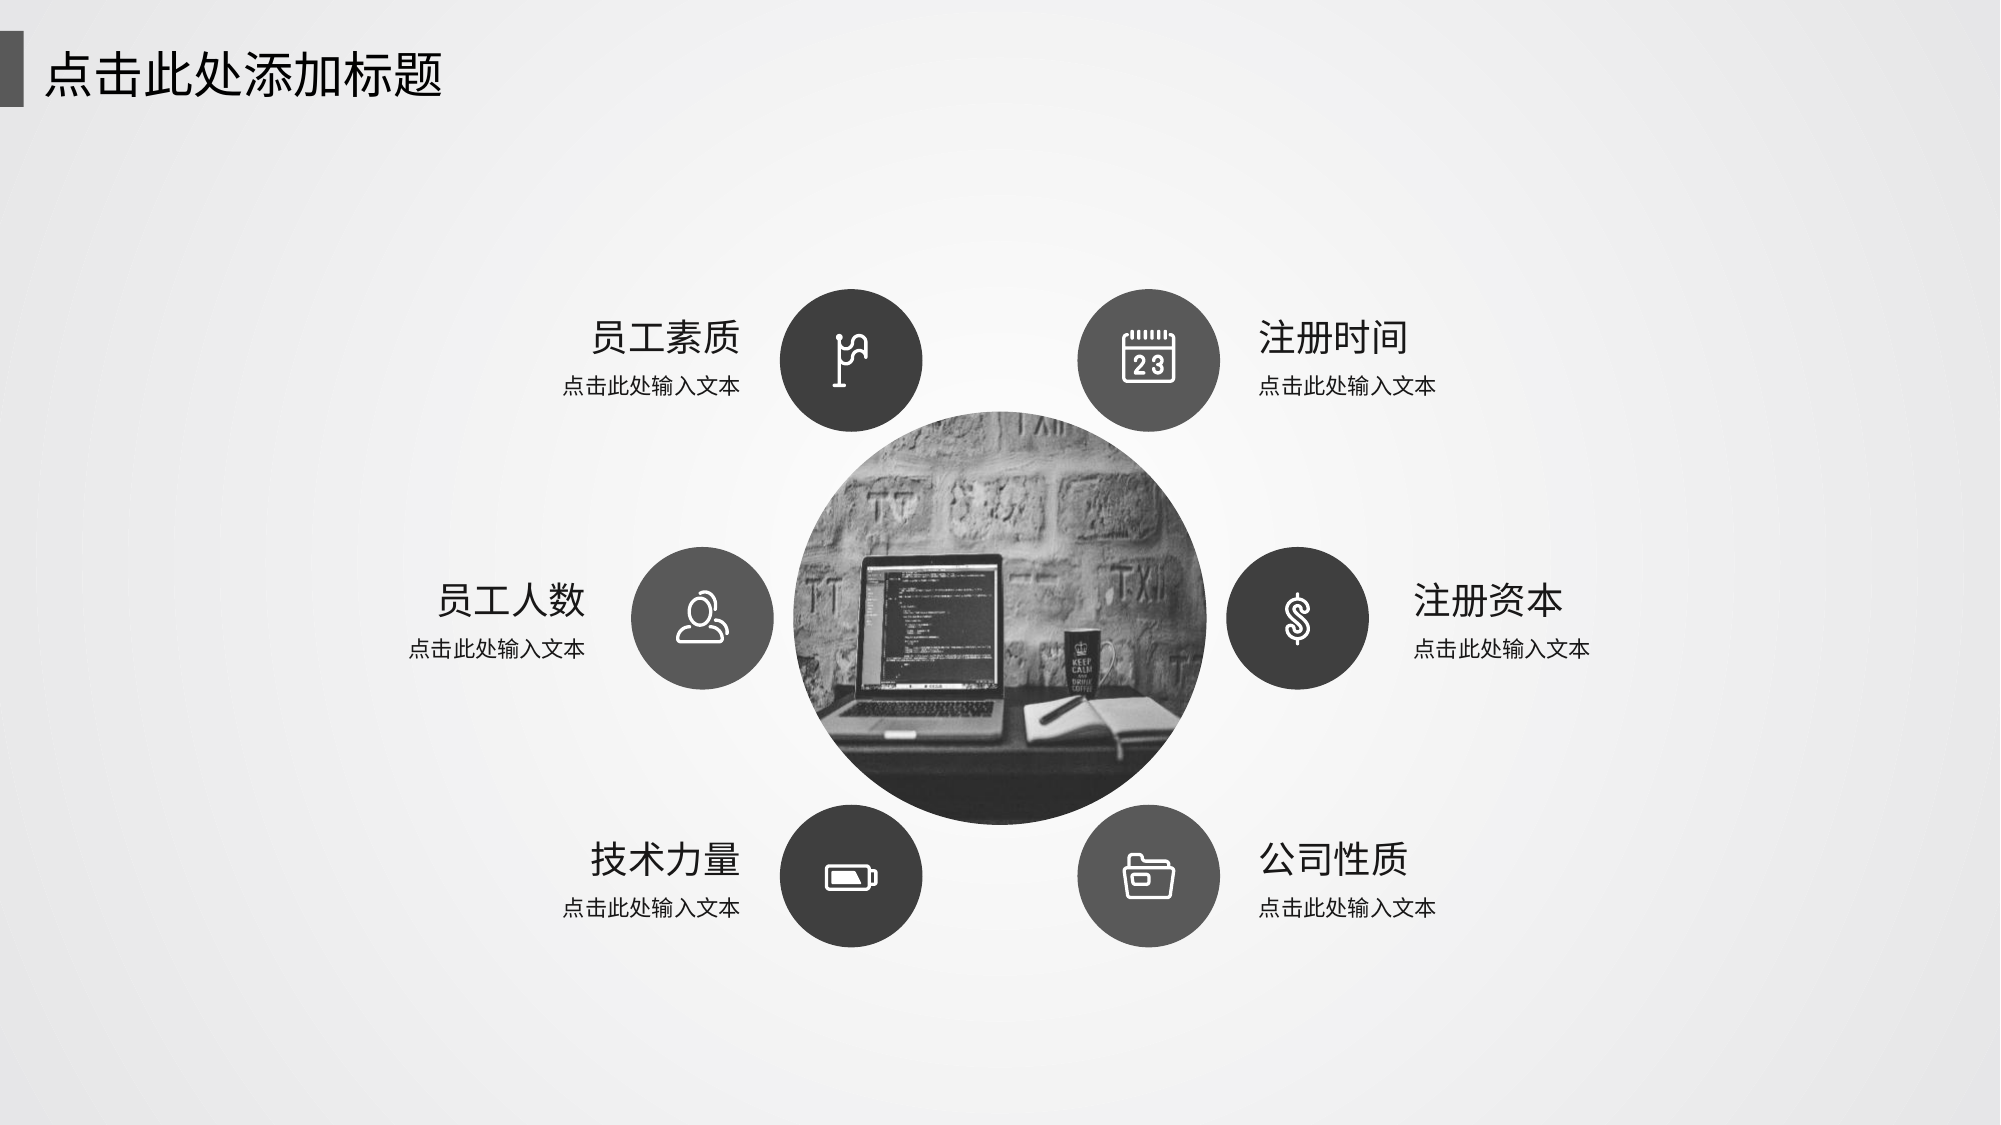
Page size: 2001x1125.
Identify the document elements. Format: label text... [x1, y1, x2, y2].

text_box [779, 289, 923, 432]
text_box 注册资本 点击此处输入文本 [1398, 546, 1818, 670]
text_box 员工素质 点击此处输入文本 [336, 284, 756, 407]
text_box 员工人数 点击此处输入文本 [182, 546, 602, 670]
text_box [631, 546, 774, 690]
text_box 公司性质 点击此处输入文本 [1244, 805, 1664, 929]
text_box 技术力量 点击此处输入文本 [336, 805, 756, 929]
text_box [1077, 289, 1221, 432]
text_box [1226, 546, 1369, 690]
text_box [1077, 804, 1221, 948]
text_box [0, 30, 24, 107]
text_box 注册时间 点击此处输入文本 [1244, 284, 1664, 407]
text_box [779, 804, 923, 948]
text_box 点击此处添加标题 [28, 36, 462, 111]
text_box [792, 410, 1208, 826]
